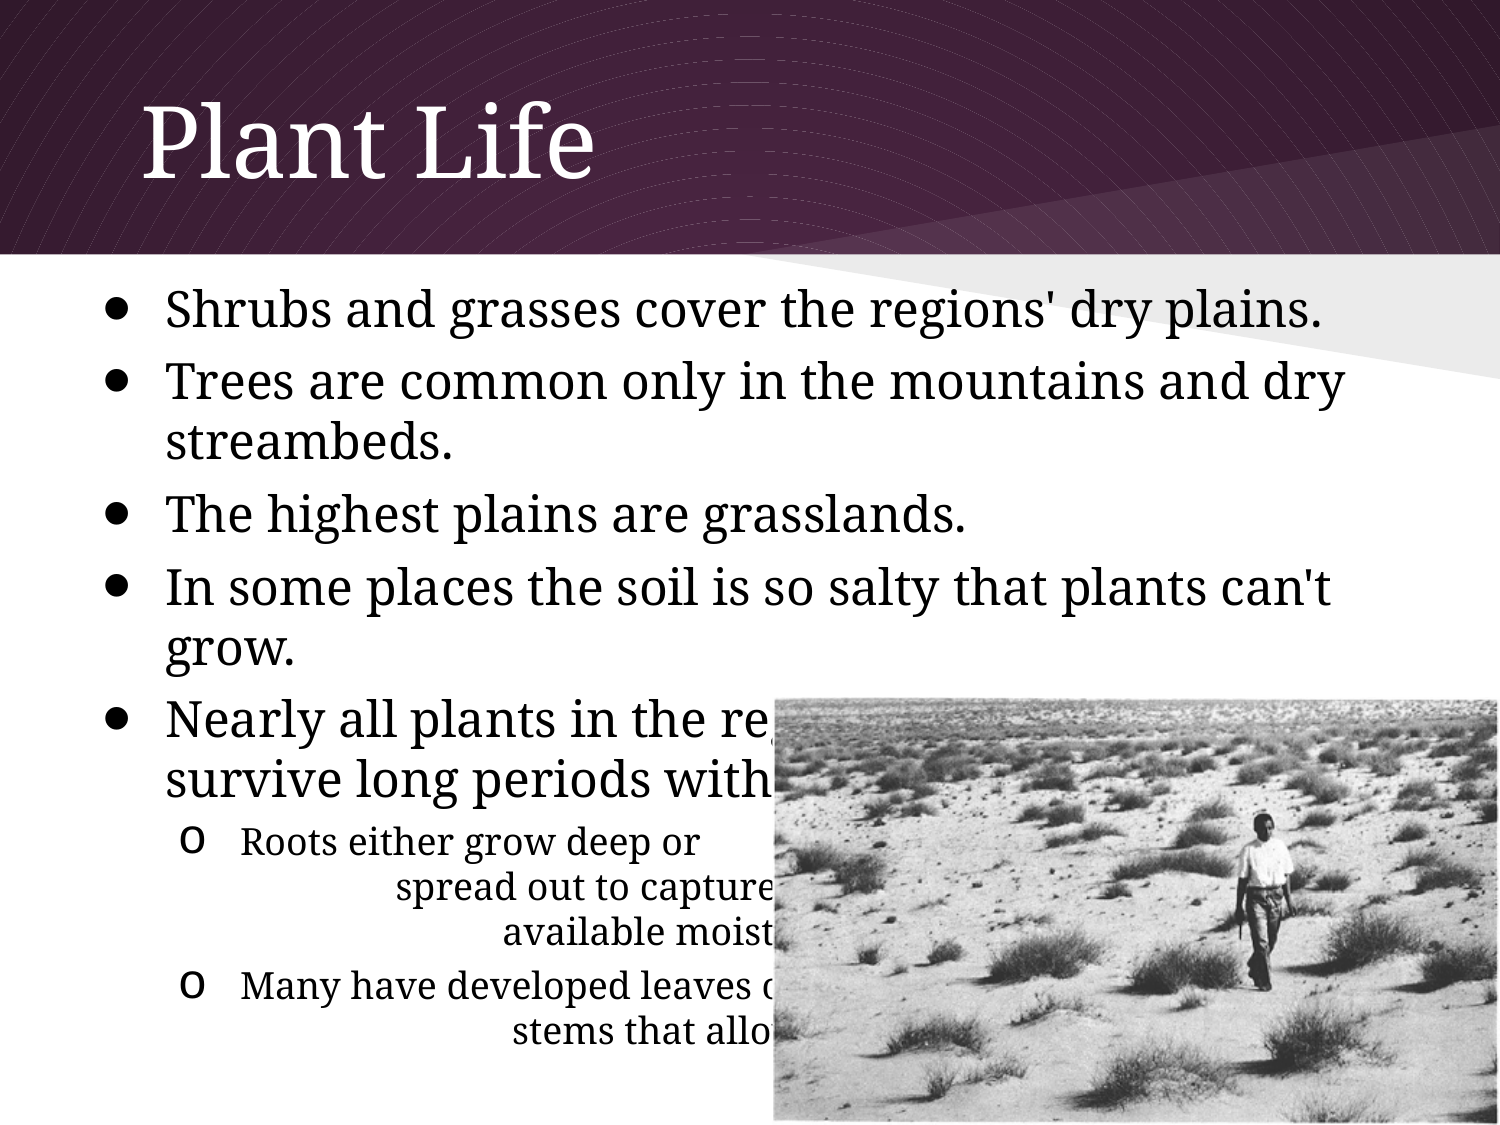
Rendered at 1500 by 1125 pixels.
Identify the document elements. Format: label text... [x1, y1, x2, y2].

list Shrubs and grasses cover the regions' dry plains. Trees are common only in the mountains and dry streambeds. The highest plains are grasslands. In some places the soil is so salty that plants can't grow. Nearly all plants in the region have adapted to survive long periods without rain. Roots either grow deep or spread out to capture all available moisture Many have developed leaves or stems that allow for the storage of moisture. [75, 262, 1425, 1078]
text_box [772, 697, 1500, 1125]
title Plant Life [75, 45, 1425, 233]
